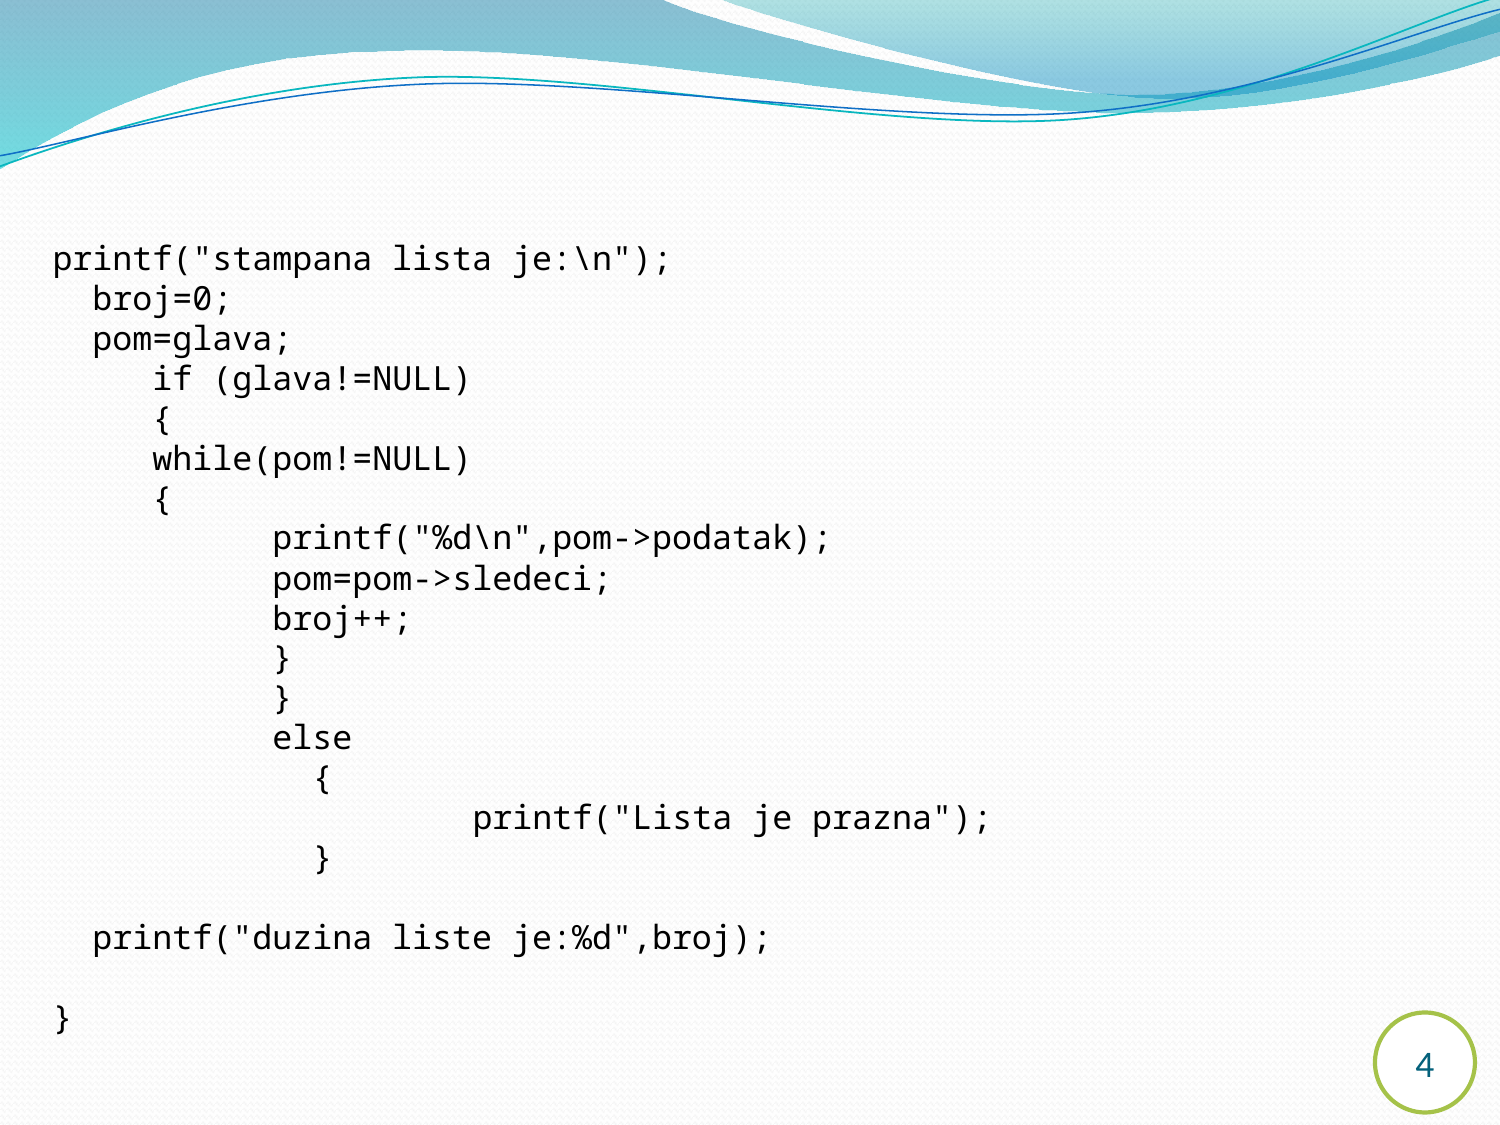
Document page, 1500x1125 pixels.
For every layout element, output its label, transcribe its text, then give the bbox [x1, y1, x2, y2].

text_box 4 [1372, 1010, 1478, 1115]
text_box printf("stampana lista je:\n"); broj=0; pom=glava; if (glava!=NULL) { while(pom!=NULL) { printf("%d\n",pom->podatak); pom=pom->sledeci; broj++; } } else { printf("Lista je prazna"); } printf("duzina liste je:%d",broj); } [37, 149, 1463, 1100]
